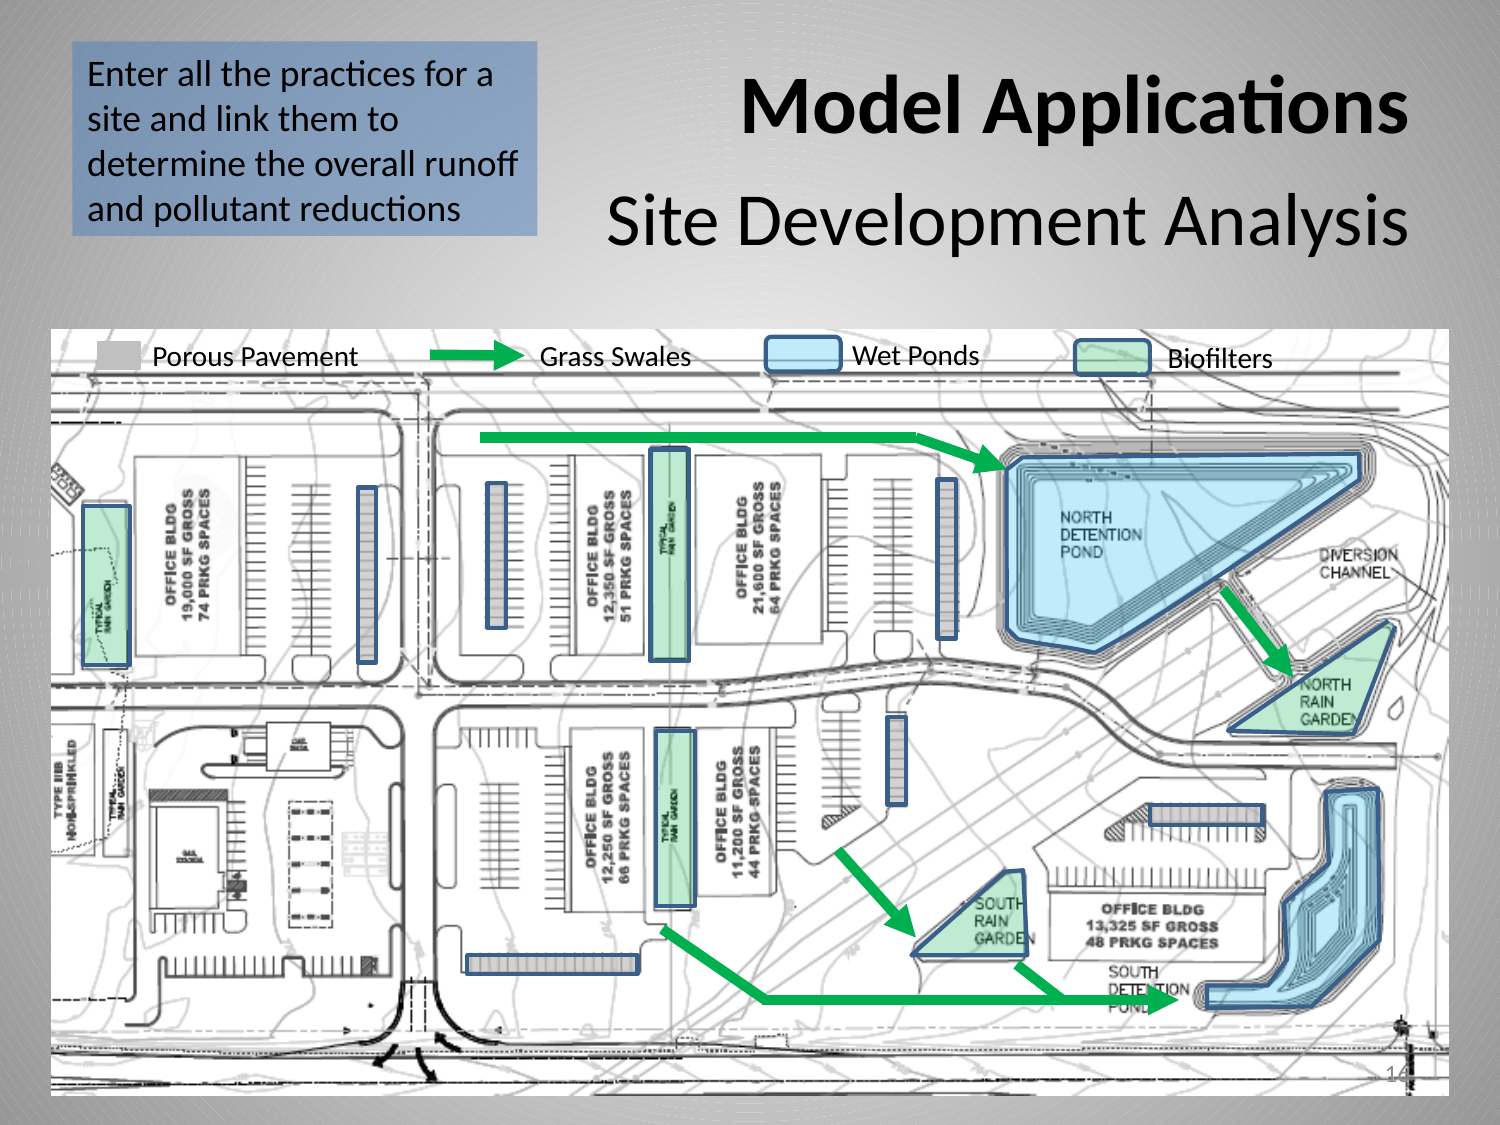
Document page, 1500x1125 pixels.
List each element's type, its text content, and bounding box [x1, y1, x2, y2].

picture [51, 329, 1449, 1096]
title Model Applications [538, 49, 1425, 150]
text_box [99, 964, 424, 975]
text_box Site Development Analysis [74, 162, 1425, 275]
text_box Enter all the practices for a site and link them to determine the overall runoff and pollutant reductions [72, 41, 538, 236]
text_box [429, 964, 760, 1001]
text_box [82, 332, 1416, 956]
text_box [765, 964, 1380, 1009]
